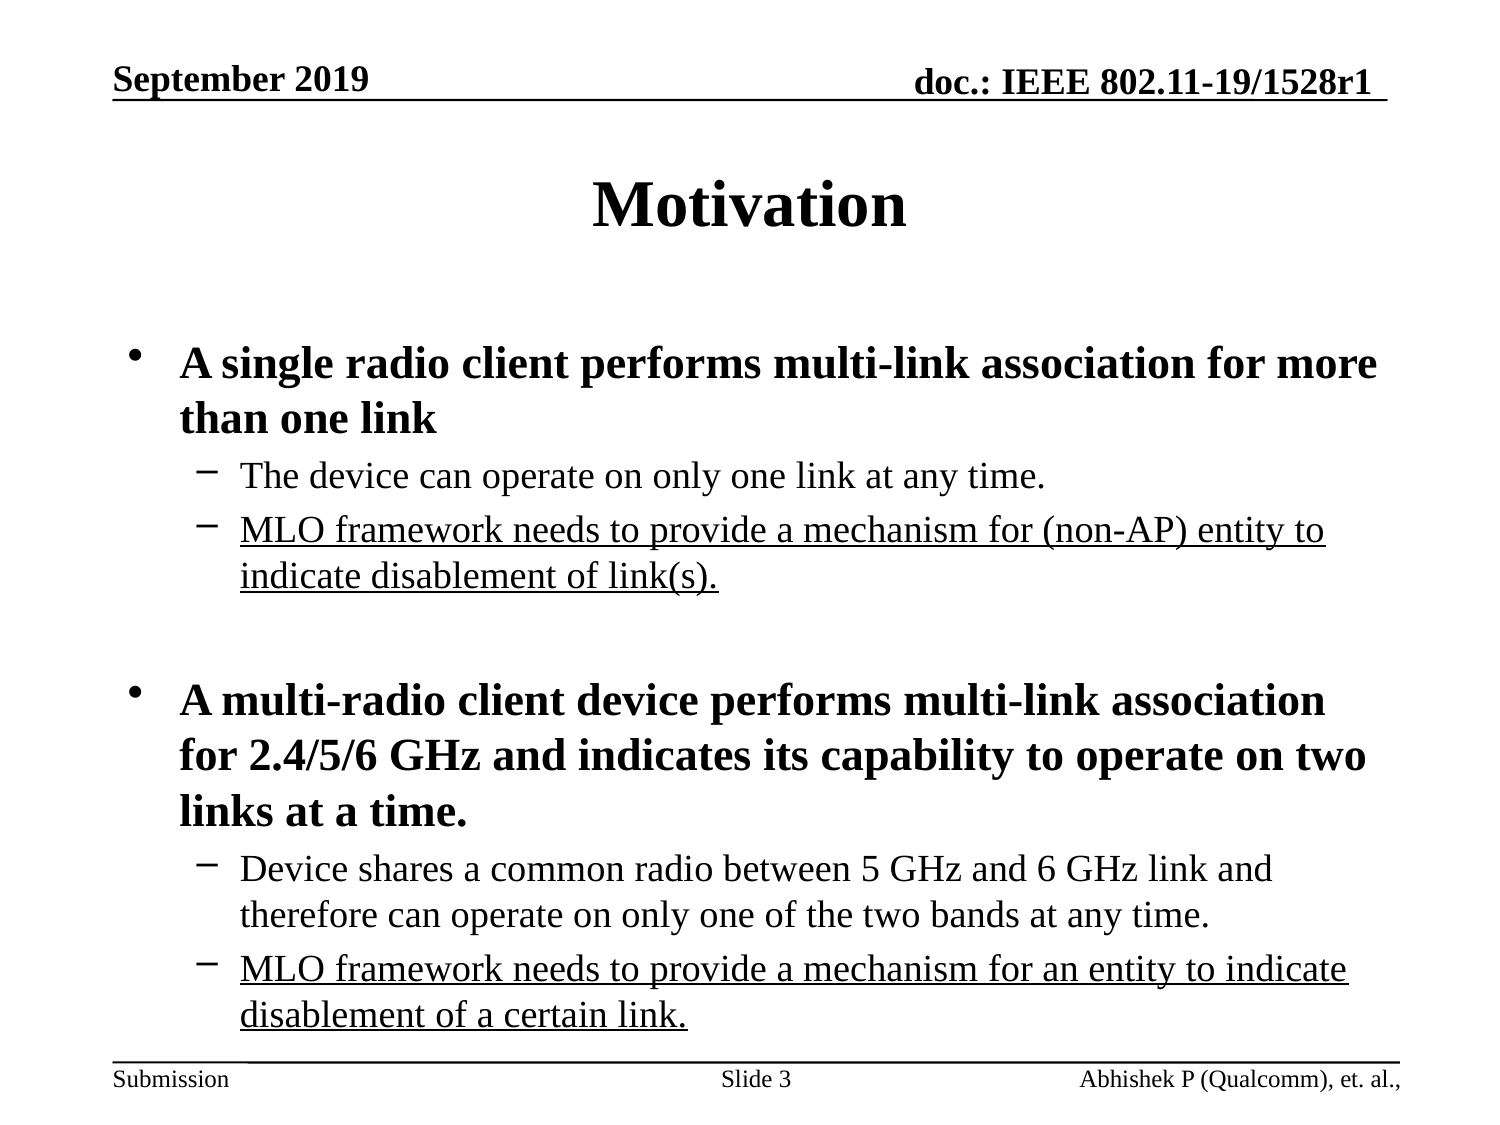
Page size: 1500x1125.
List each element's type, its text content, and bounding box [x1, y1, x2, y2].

title Motivation [112, 112, 1388, 288]
footer Abhishek P (Qualcomm), et. al., [949, 1061, 1402, 1093]
slide_number Slide 3 [712, 1061, 801, 1093]
list A single radio client performs multi-link association for more than one link The device can operate on only one link at any time. MLO framework needs to provide a mechanism for (non-AP) entity to indicate disablement of link(s). A multi-radio client device performs multi-link association for 2.4/5/6 GHz and indicates its capability to operate on two links at a time. Device shares a common radio between 5 GHz and 6 GHz link and therefore can operate on only one of the two bands at any time. MLO framework needs to provide a mechanism for an entity to indicate disablement of a certain link. [112, 324, 1402, 1049]
